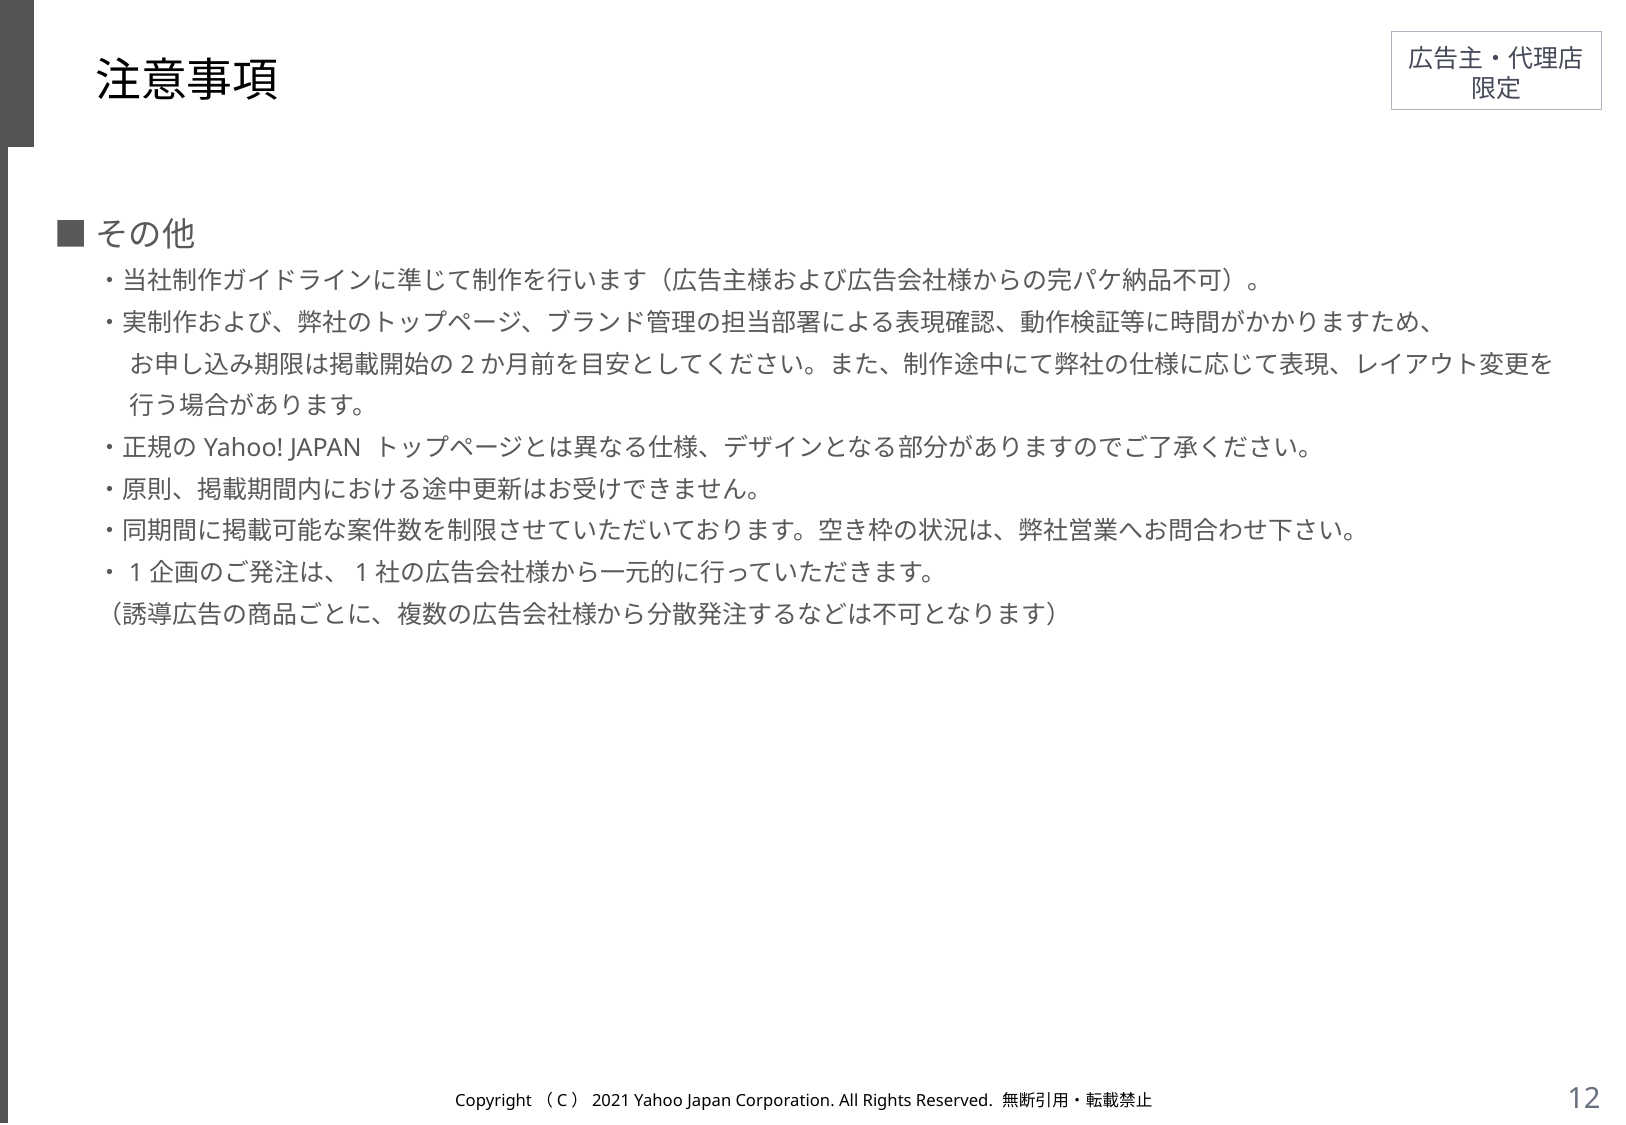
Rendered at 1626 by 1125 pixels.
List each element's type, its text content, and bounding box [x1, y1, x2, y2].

text_box ■その他 ・当社制作ガイドラインに準じて制作を行います（広告主様および広告会社様からの完パケ納品不可）。 ・実制作および、弊社のトップページ、ブランド管理の担当部署による表現確認、動作検証等に時間がかかりますため、 お申し込み期限は掲載開始の2か月前を目安としてください。また、制作途中にて弊社の仕様に応じて表現、レイアウト変更を 行う場合があります。 ・正規のYahoo! JAPAN トップページとは異なる仕様、デザインとなる部分がありますのでご了承ください。 ・原則、掲載期間内における途中更新はお受けできません。 ・同期間に掲載可能な案件数を制限させていただいております。空き枠の状況は、弊社営業へお問合わせ下さい。 ・1企画のご発注は、1社の広告会社様から一元的に行っていただきます。 （誘導広告の商品ごとに、複数の広告会社様から分散発注するなどは不可となります） [39, 205, 1586, 636]
title 注意事項 [80, 42, 1392, 114]
footer Copyright（C）2021 Yahoo Japan Corporation. All Rights Reserved. 無断引用・転載禁止 [440, 1082, 1185, 1118]
